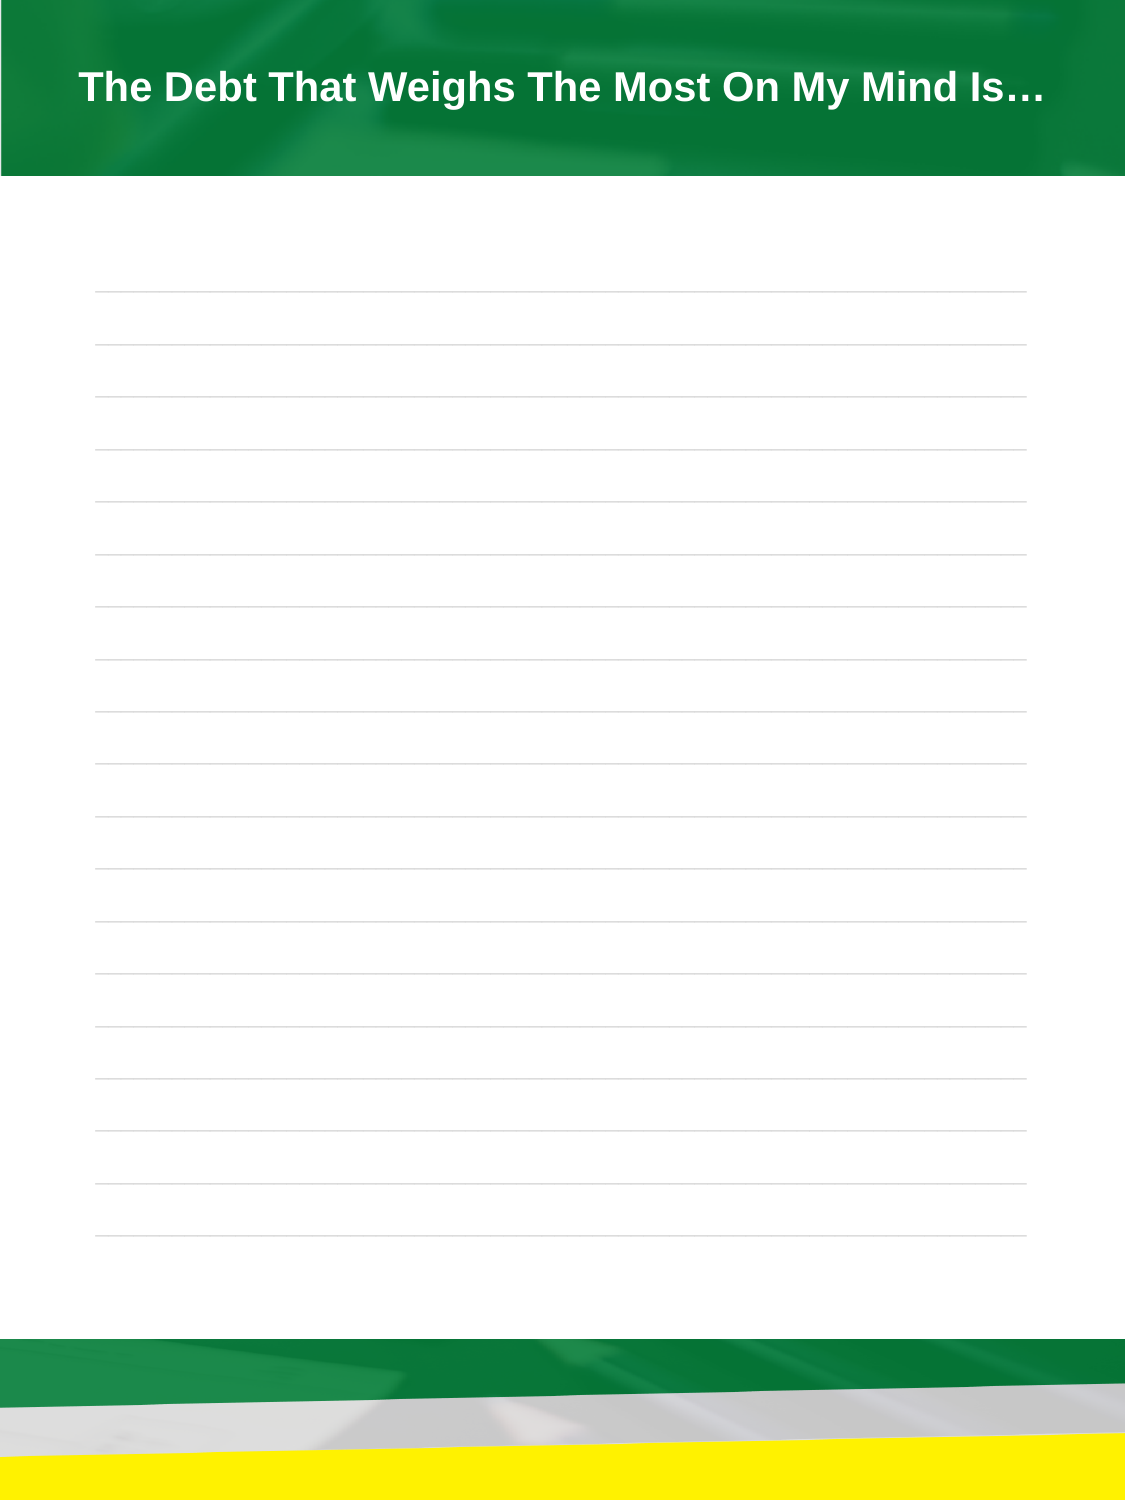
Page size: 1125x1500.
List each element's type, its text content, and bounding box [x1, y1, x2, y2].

text_box _________________________________________________________________________ _________________________________________________________________________ _________________________________________________________________________ _________________________________________________________________________ _________________________________________________________________________ _________________________________________________________________________ _________________________________________________________________________ _________________________________________________________________________ _________________________________________________________________________ _________________________________________________________________________ _________________________________________________________________________ _________________________________________________________________________ _________________________________________________________________________ _________________________________________________________________________ _________________________________________________________________________ _________________________________________________________________________ _________________________________________________________________________ _________________________________________________________________________ _________________________________________________________________________ [80, 258, 1045, 1245]
picture [0, 1339, 1125, 1500]
picture [0, 0, 1125, 176]
